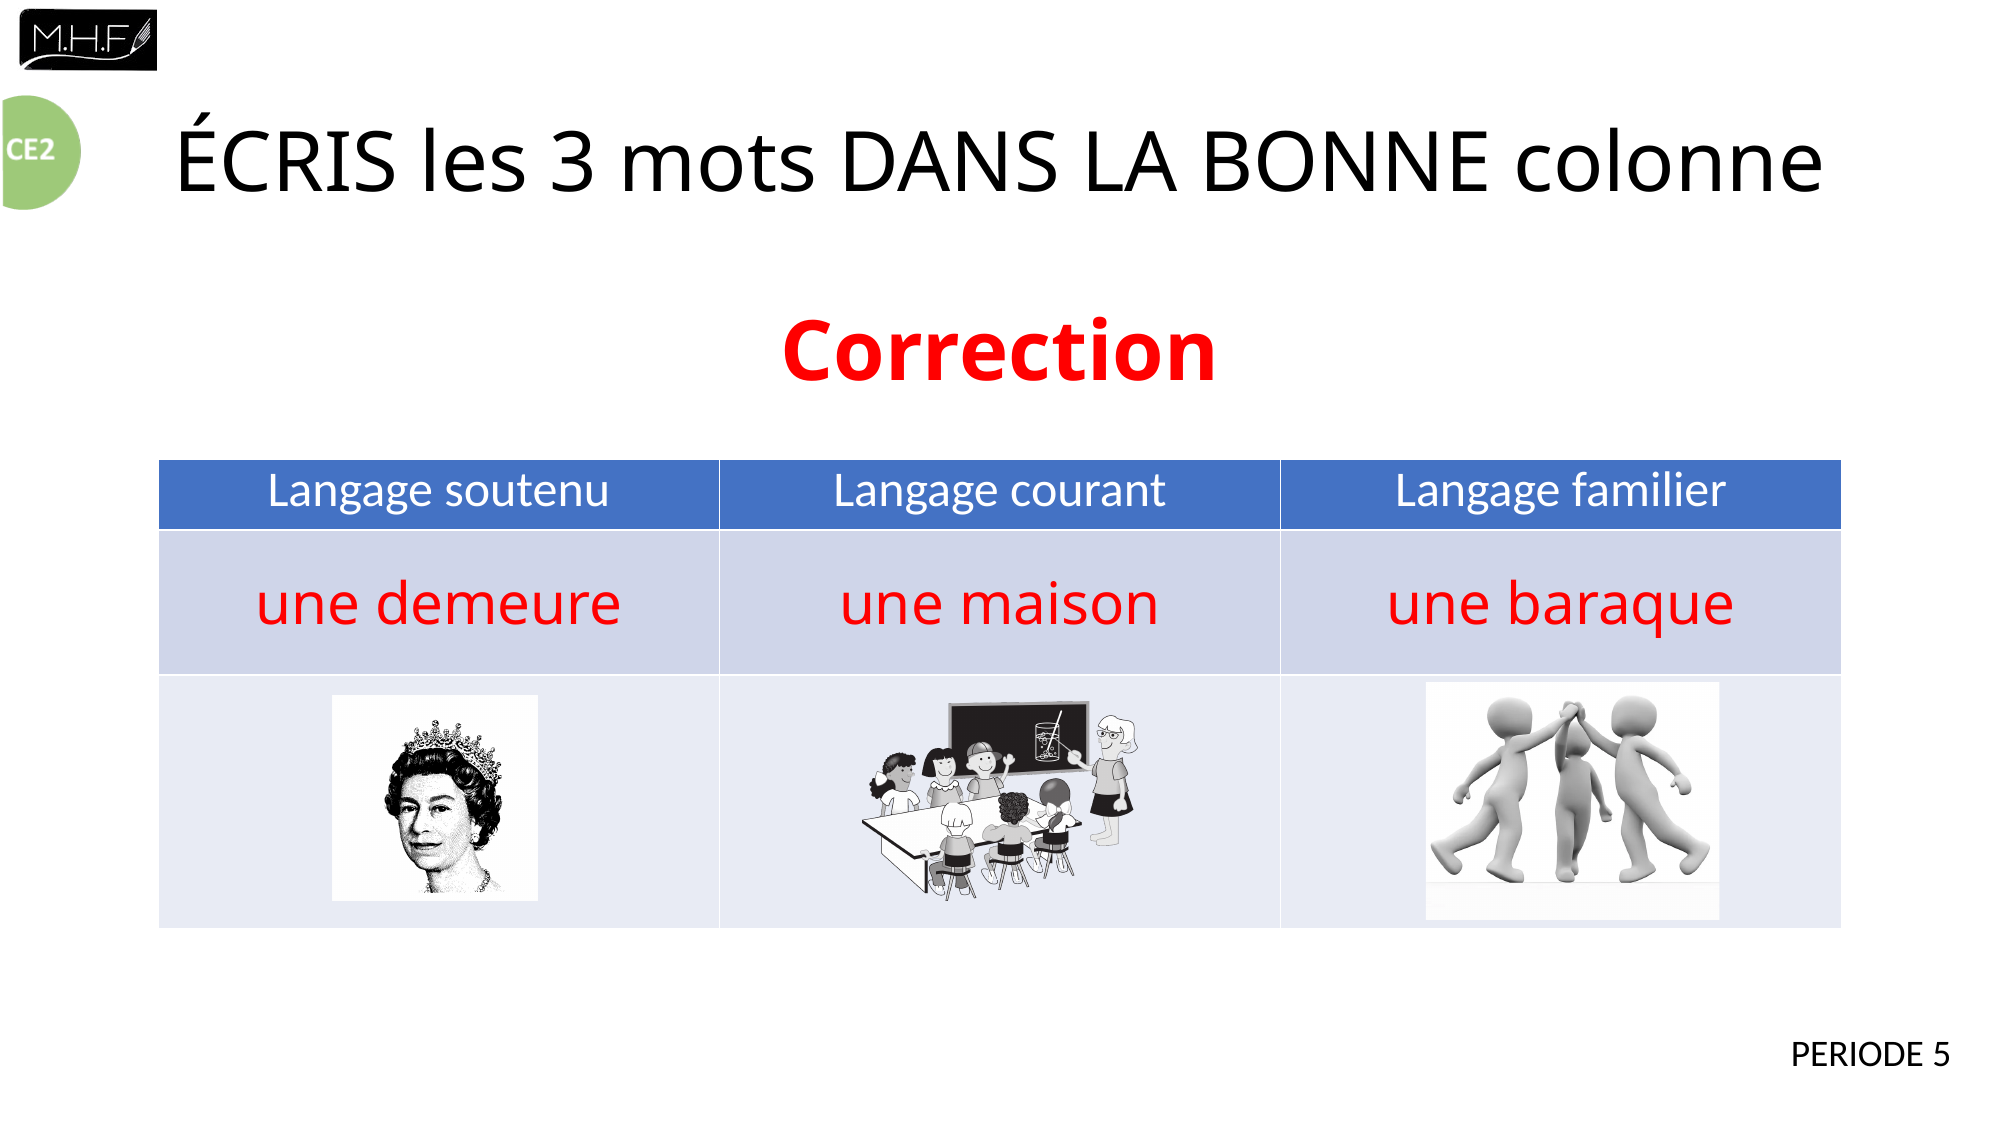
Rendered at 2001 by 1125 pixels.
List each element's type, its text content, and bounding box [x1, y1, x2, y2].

table_header Langage familier [1281, 460, 1841, 529]
table_cell une demeure [159, 531, 719, 674]
table_header Langage courant [720, 460, 1280, 529]
table_cell une baraque [1281, 531, 1841, 674]
title ÉCRIS les 3 mots DANS LA BONNE colonne Correction [158, 102, 1842, 415]
picture [1425, 682, 1720, 920]
table_cell [1281, 676, 1841, 928]
picture [0, 95, 101, 210]
picture [862, 701, 1138, 901]
table_header Langage soutenu [159, 460, 719, 529]
table_cell [720, 676, 1280, 928]
text_box PERIODE 5 [1362, 1021, 1967, 1082]
table_cell [159, 676, 719, 928]
picture [16, 7, 157, 74]
table_cell une maison [720, 531, 1280, 674]
picture [332, 695, 538, 901]
